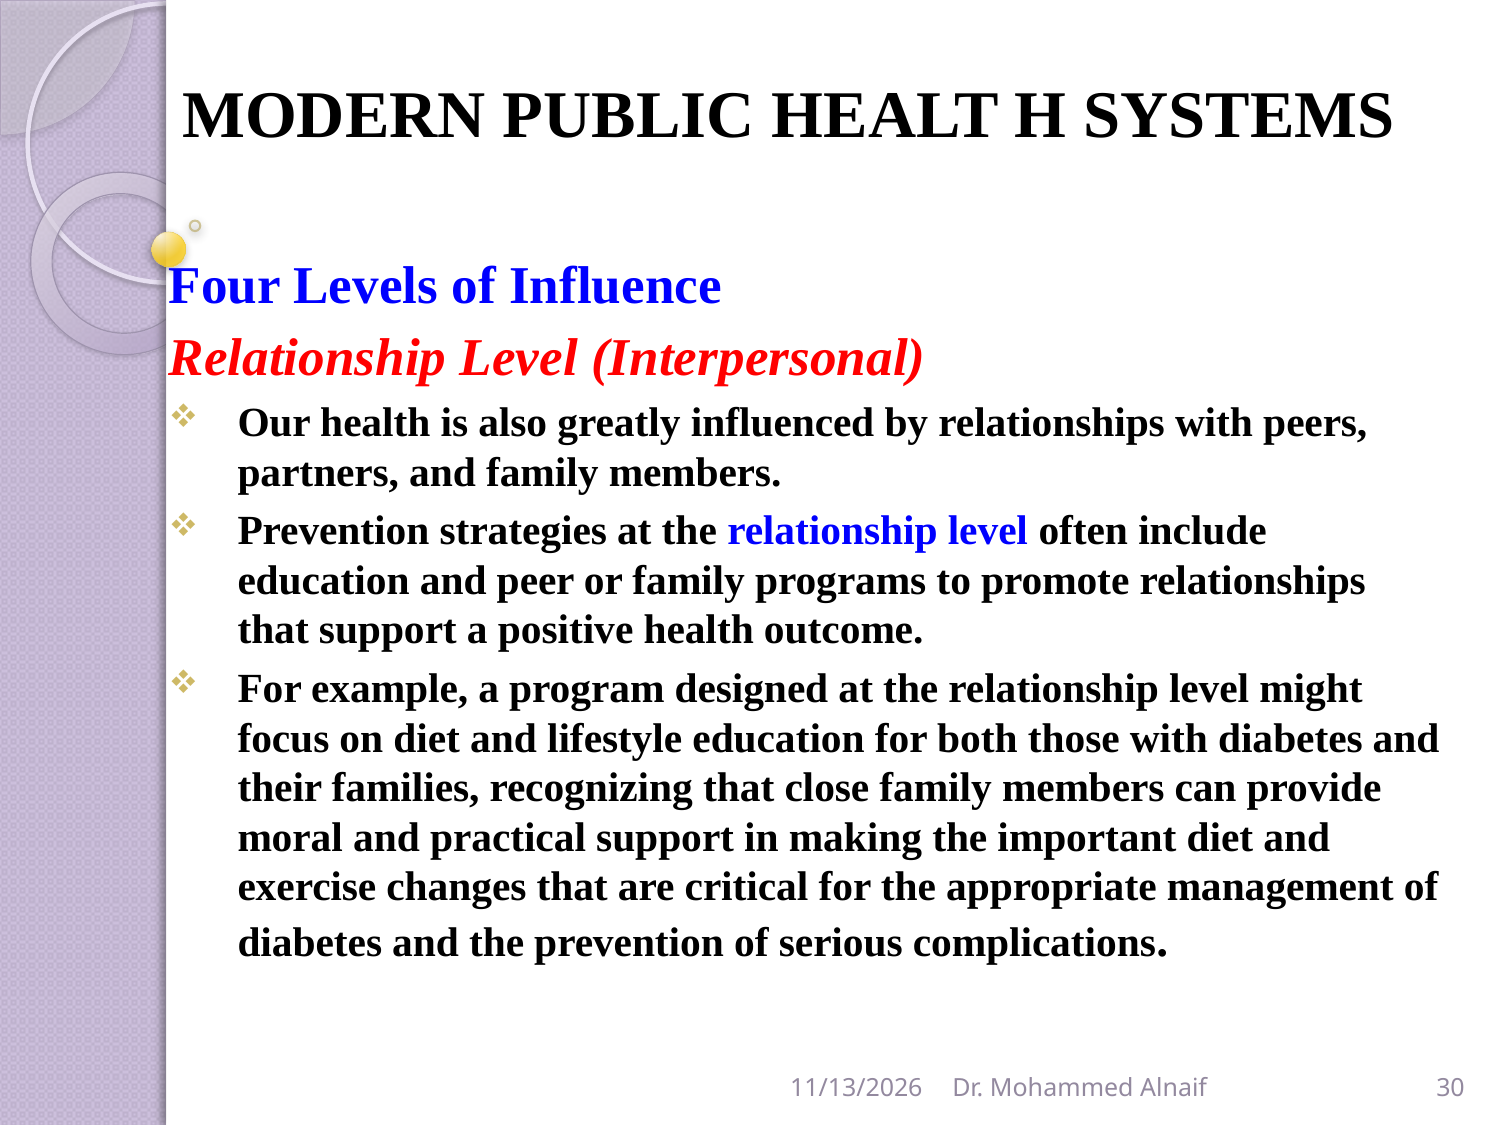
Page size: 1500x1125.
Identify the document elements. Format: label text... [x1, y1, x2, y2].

slide_number 30 [1413, 1034, 1488, 1113]
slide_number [587, 1034, 937, 1113]
footer Dr. Mohammed Alnaif [937, 1034, 1413, 1113]
subtitle Four Levels of Influence Relationship Level (Interpersonal) Our health is also greatly influenced by relationships with peers, partners, and family members. Prevention strategies at the relationship level often include education and peer or family programs to promote relationships that support a positive health outcome. For example, a program designed at the relationship level might focus on diet and lifestyle education for both those with diabetes and their families, recognizing that close family members can provide moral and practical support in making the important diet and exercise changes that are critical for the appropriate management of diabetes and the prevention of serious complications. [150, 249, 1463, 988]
title MODERN PUBLIC HEALT H SYSTEMS [137, 62, 1413, 159]
